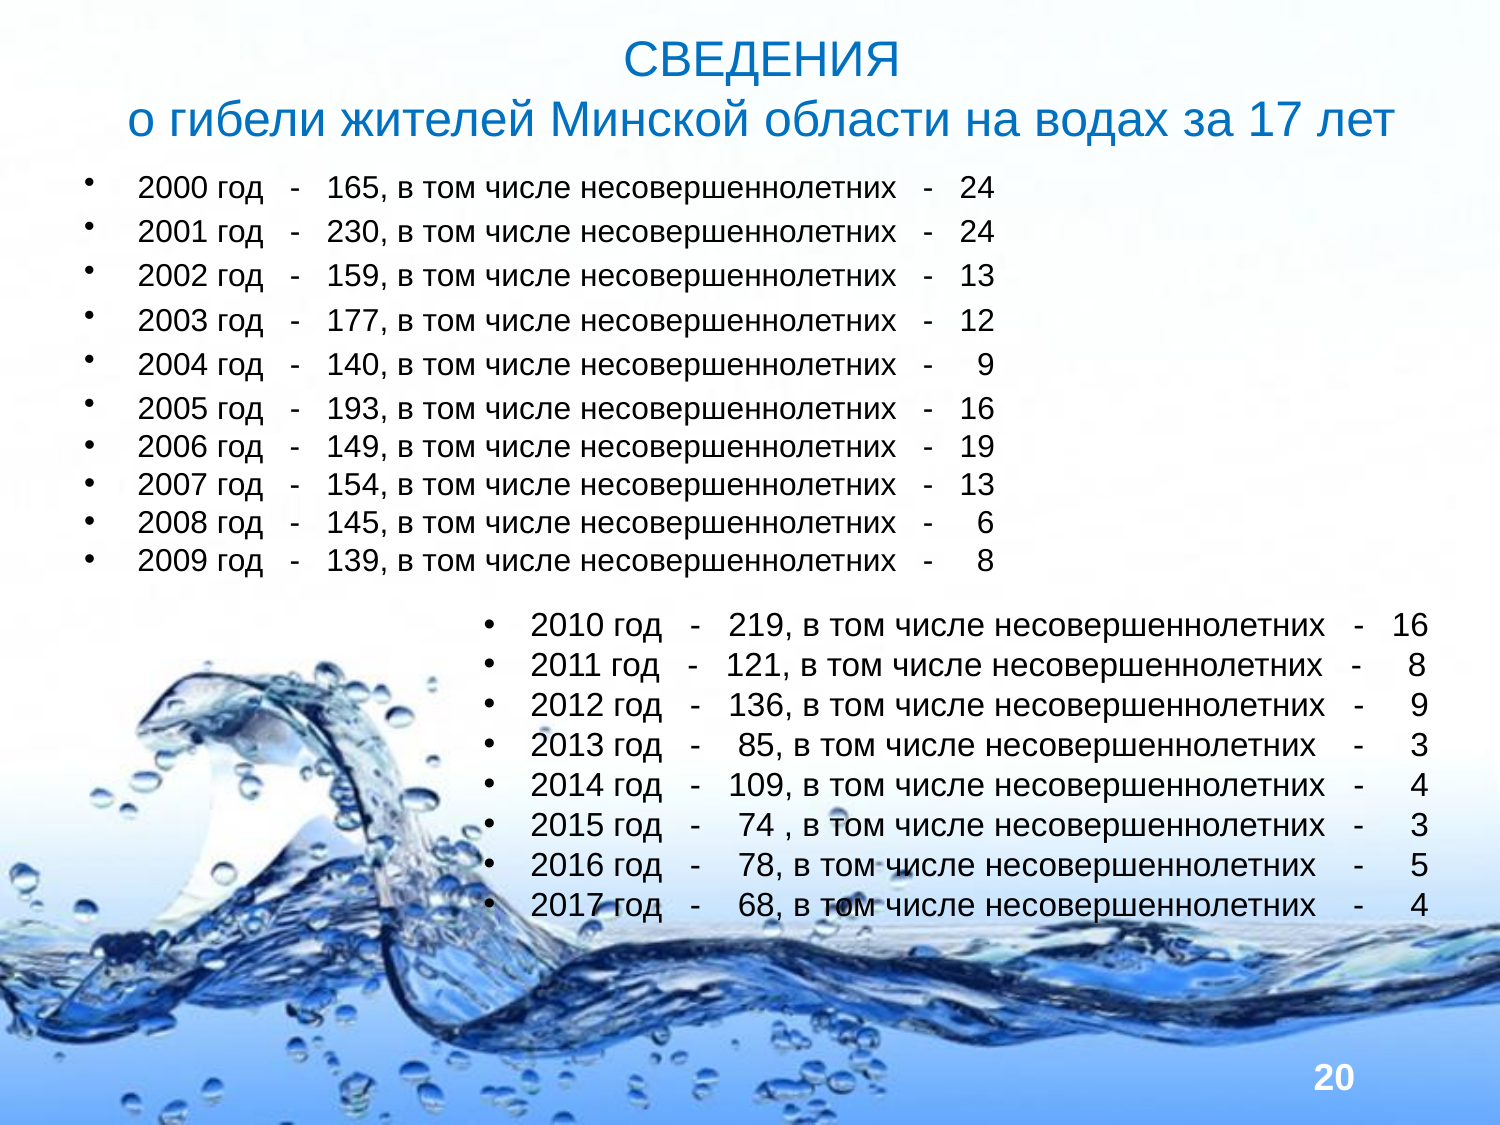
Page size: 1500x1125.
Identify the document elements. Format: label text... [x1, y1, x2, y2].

text_box 2010 год - 219, в том числе несовершеннолетних - 16 2011 год - 121, в том числе несовершеннолетних - 8 2012 год - 136, в том числе несовершеннолетних - 9 2013 год - 85, в том числе несовершеннолетних - 3 2014 год - 109, в том числе несовершеннолетних - 4 2015 год - 74 , в том числе несовершеннолетних - 3 2016 год - 78, в том числе несовершеннолетних - 5 2017 год - 68, в том числе несовершеннолетних - 4 [475, 596, 1474, 981]
title СВЕДЕНИЯ о гибели жителей Минской области на водах за 17 лет [40, 18, 1483, 162]
list 2000 год - 165, в том числе несовершеннолетних - 24 2001 год - 230, в том числе несовершеннолетних - 24 2002 год - 159, в том числе несовершеннолетних - 13 2003 год - 177, в том числе несовершеннолетних - 12 2004 год - 140, в том числе несовершеннолетних - 9 2005 год - 193, в том числе несовершеннолетних - 16 2006 год - 149, в том числе несовершеннолетних - 19 2007 год - 154, в том числе несовершеннолетних - 13 2008 год - 145, в том числе несовершеннолетних - 6 2009 год - 139, в том числе несовершеннолетних - 8 [76, 158, 1283, 586]
slide_number 20 [1305, 1045, 1366, 1104]
picture [0, 0, 1500, 1125]
